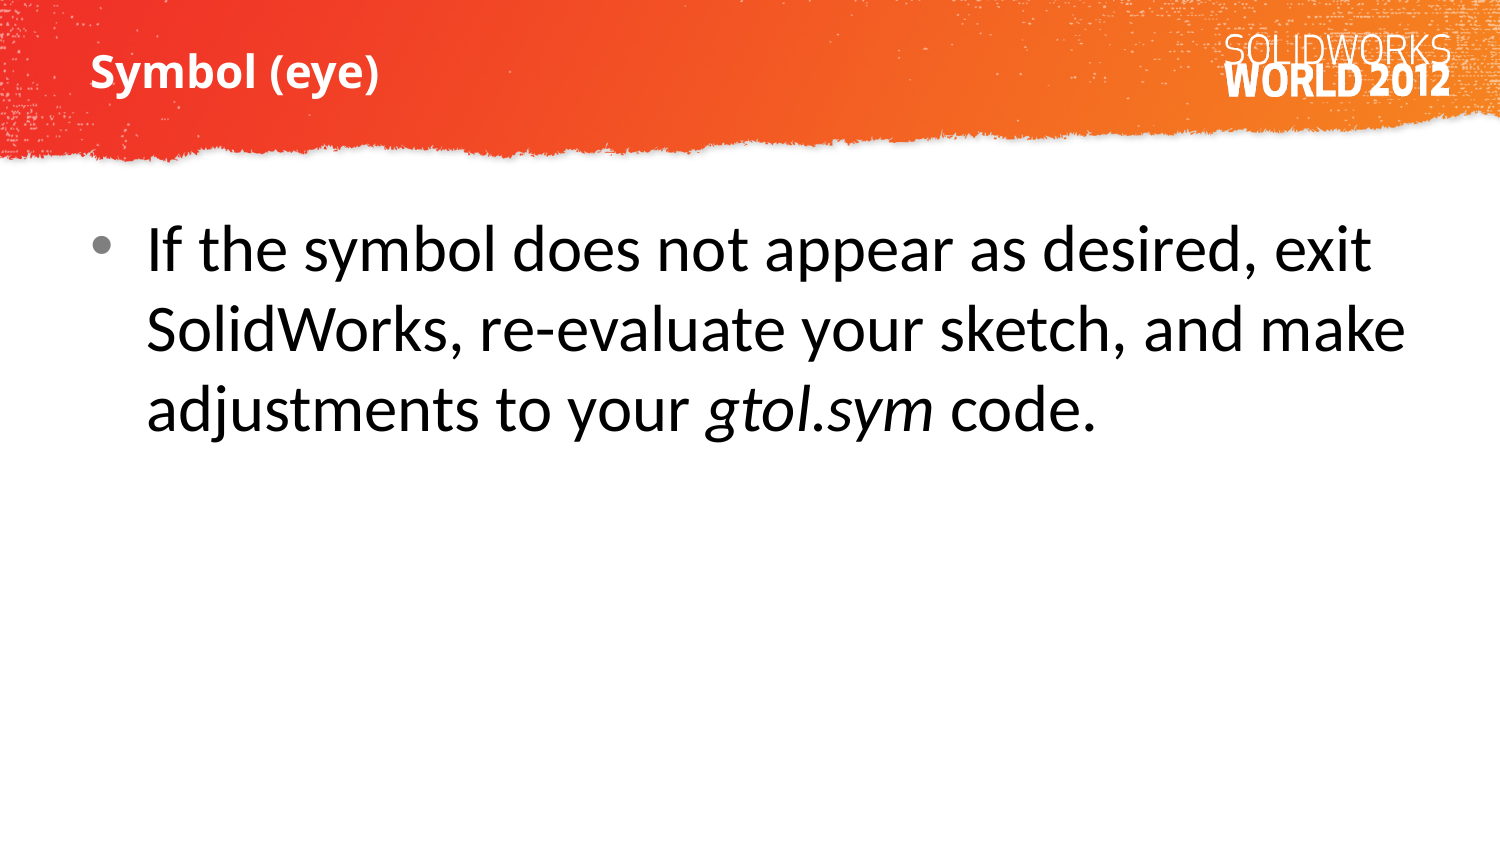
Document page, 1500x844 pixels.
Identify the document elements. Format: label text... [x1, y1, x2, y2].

title Symbol (eye) [75, 18, 1163, 122]
picture [0, 0, 1500, 844]
list If the symbol does not appear as desired, exit SolidWorks, re-evaluate your sketch, and make adjustments to your gtol.sym code. [75, 196, 1425, 754]
